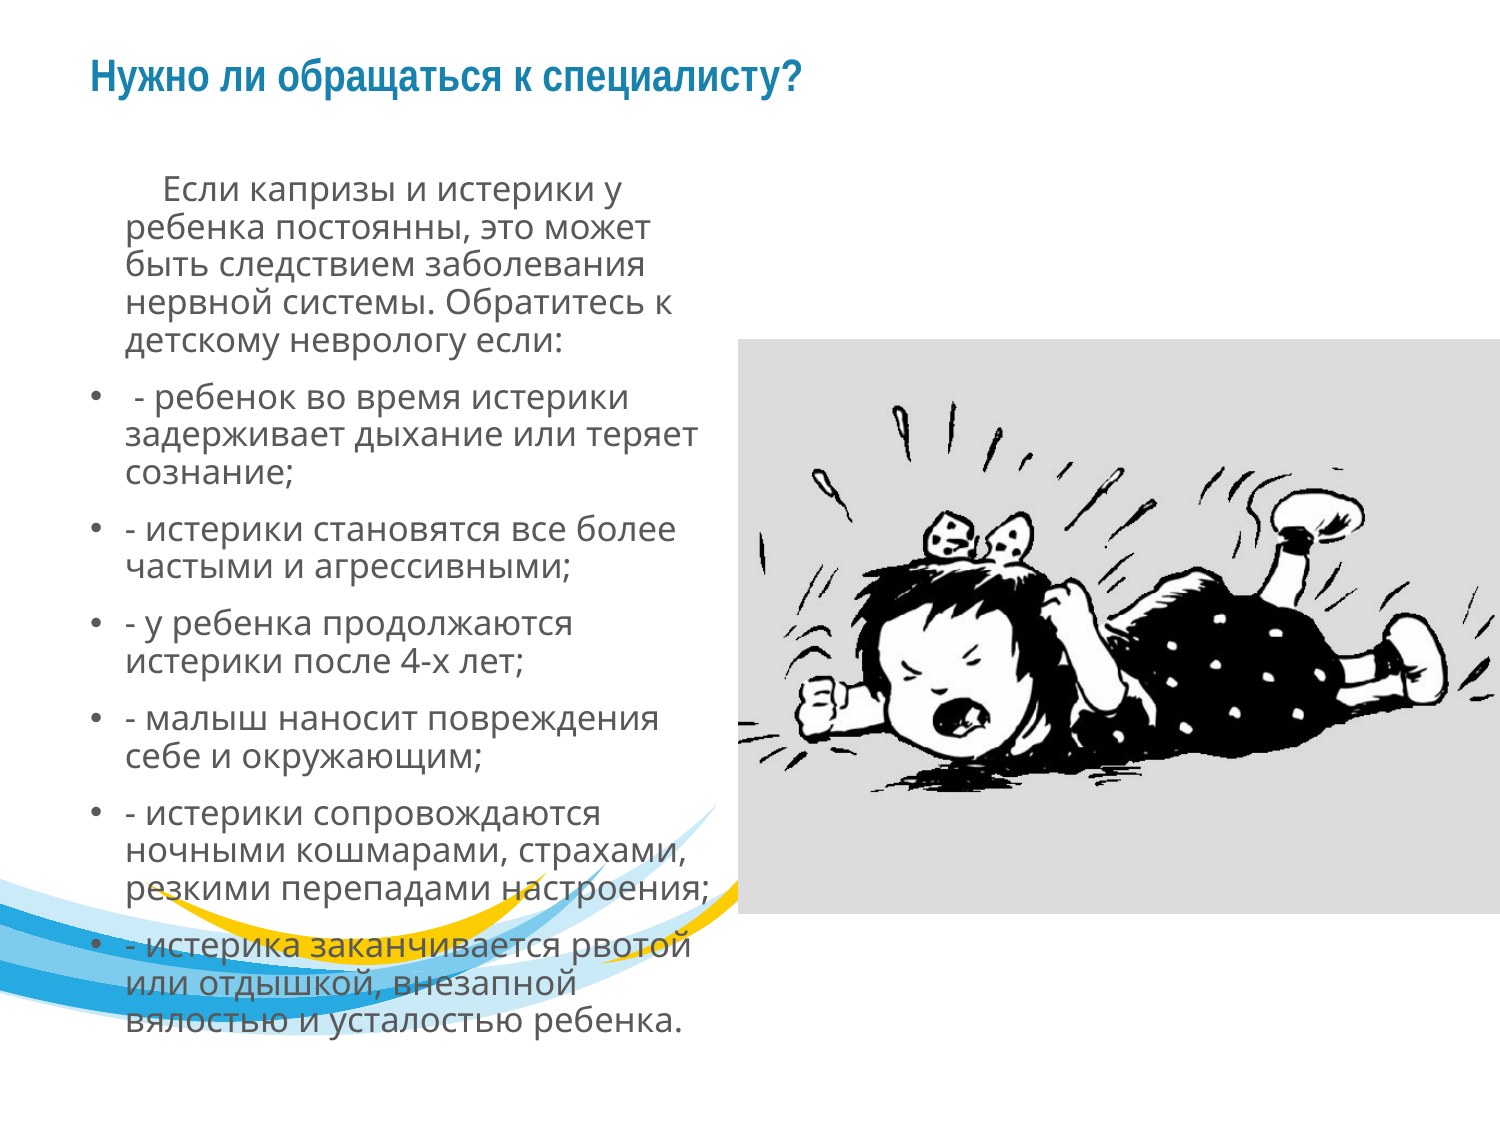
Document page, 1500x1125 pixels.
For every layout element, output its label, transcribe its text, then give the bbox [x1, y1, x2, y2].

title Нужно ли обращаться к специалисту? [75, 45, 1425, 164]
list Если капризы и истерики у ребенка постоянны, это может быть следствием заболевания нервной системы. Обратитесь к детскому неврологу если: - ребенок во время истерики задерживает дыхание или теряет сознание; - истерики становятся все более частыми и агрессивными; - у ребенка продолжаются истерики после 4-х лет; - малыш наносит повреждения себе и окружающим; - истерики сопровождаются ночными кошмарами, страхами, резкими перепадами настроения; - истерика заканчивается рвотой или отдышкой, внезапной вялостью и усталостью ребенка. [75, 164, 738, 1067]
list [738, 339, 1500, 915]
